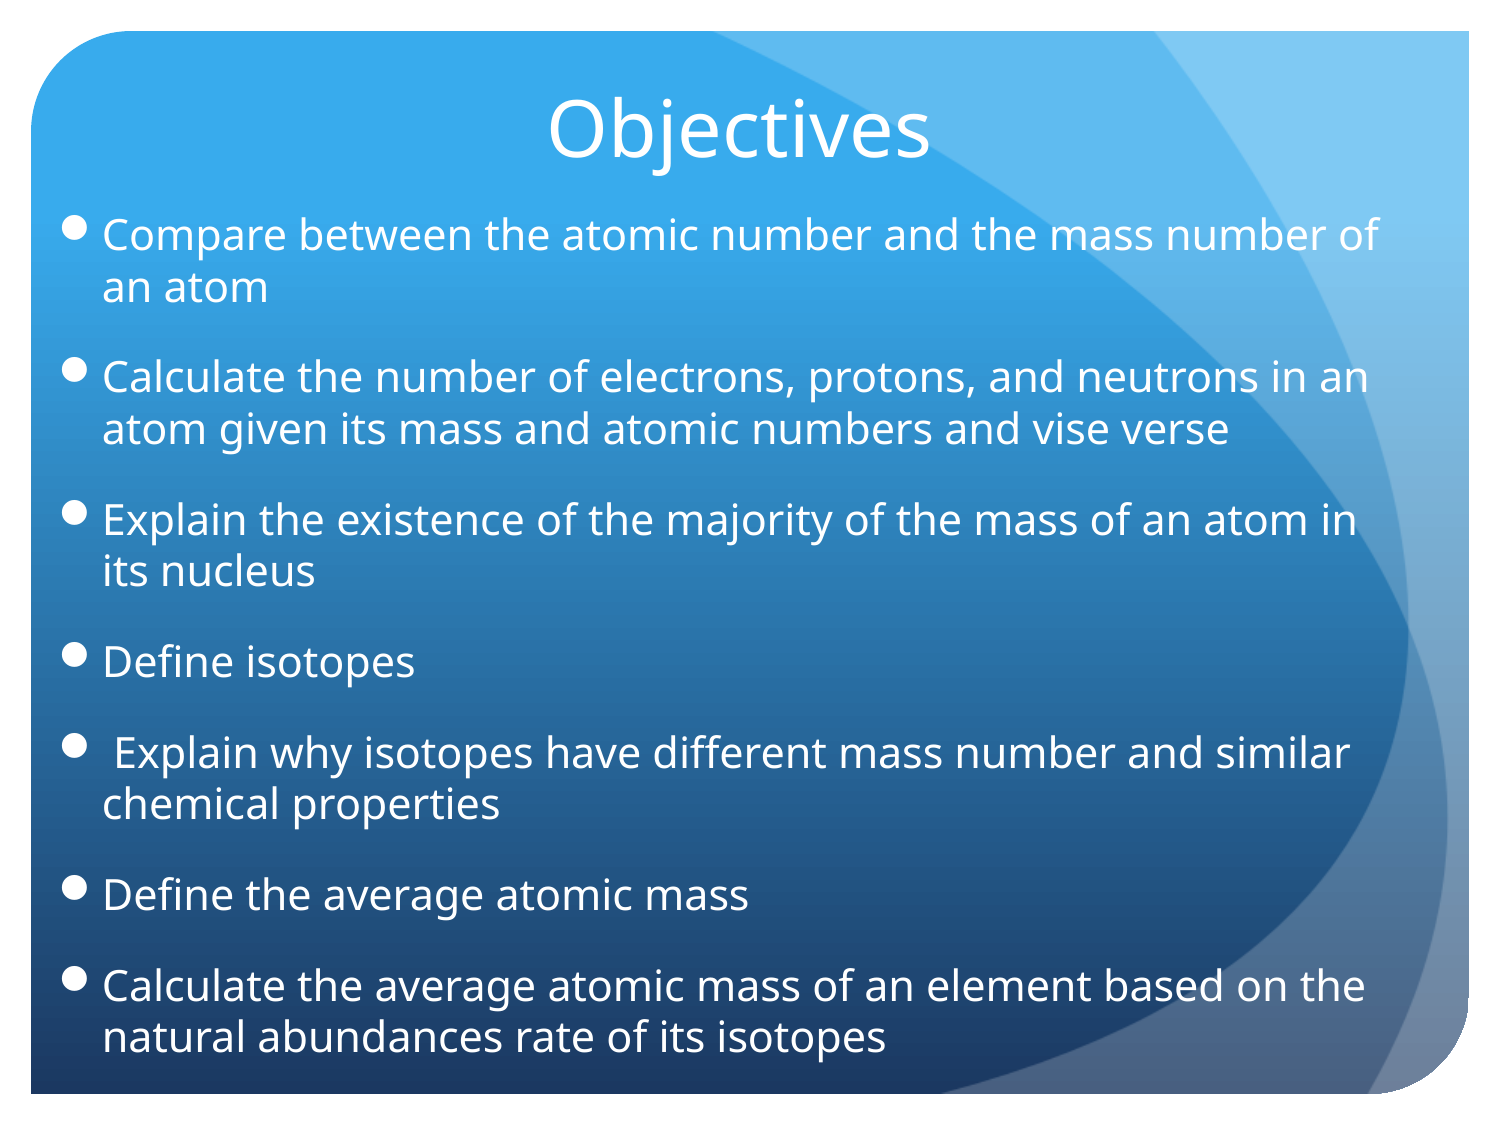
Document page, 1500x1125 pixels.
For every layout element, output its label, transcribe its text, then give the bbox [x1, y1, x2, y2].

picture [24, 30, 1473, 1094]
list Compare between the atomic number and the mass number of an atom Calculate the number of electrons, protons, and neutrons in an atom given its mass and atomic numbers and vise verse Explain the existence of the majority of the mass of an atom in its nucleus Define isotopes Explain why isotopes have different mass number and similar chemical properties Define the average atomic mass Calculate the average atomic mass of an element based on the natural abundances rate of its isotopes [43, 200, 1432, 1069]
title Objectives [127, 62, 1372, 182]
